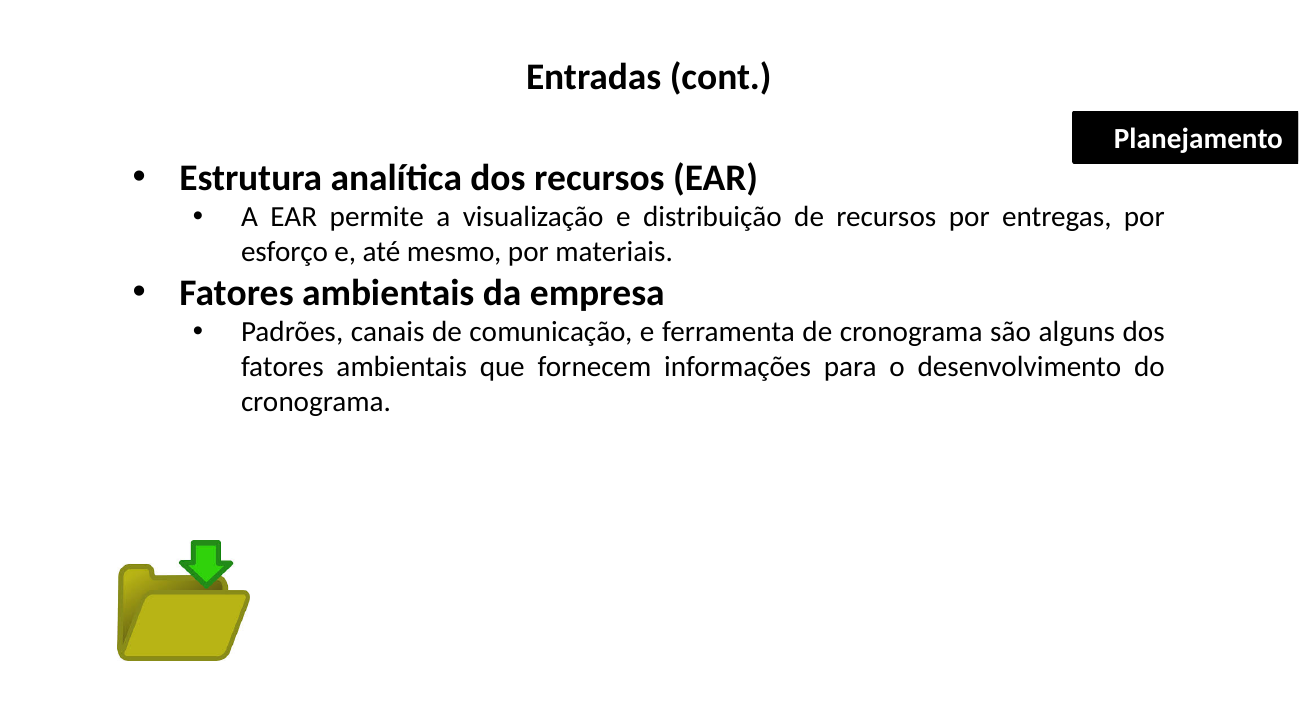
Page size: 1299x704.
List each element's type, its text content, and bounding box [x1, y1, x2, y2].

text_box Entradas (cont.) [0, 44, 1299, 106]
text_box Planejamento [1074, 112, 1299, 162]
text_box Estrutura analítica dos recursos (EAR) A EAR permite a visualização e distribuição de recursos por entregas, por esforço e, até mesmo, por materiais. Fatores ambientais da empresa Padrões, canais de comunicação, e ferramenta de cronograma são alguns dos fatores ambientais que fornecem informações para o desenvolvimento do cronograma. [117, 145, 1181, 428]
picture [117, 540, 250, 661]
